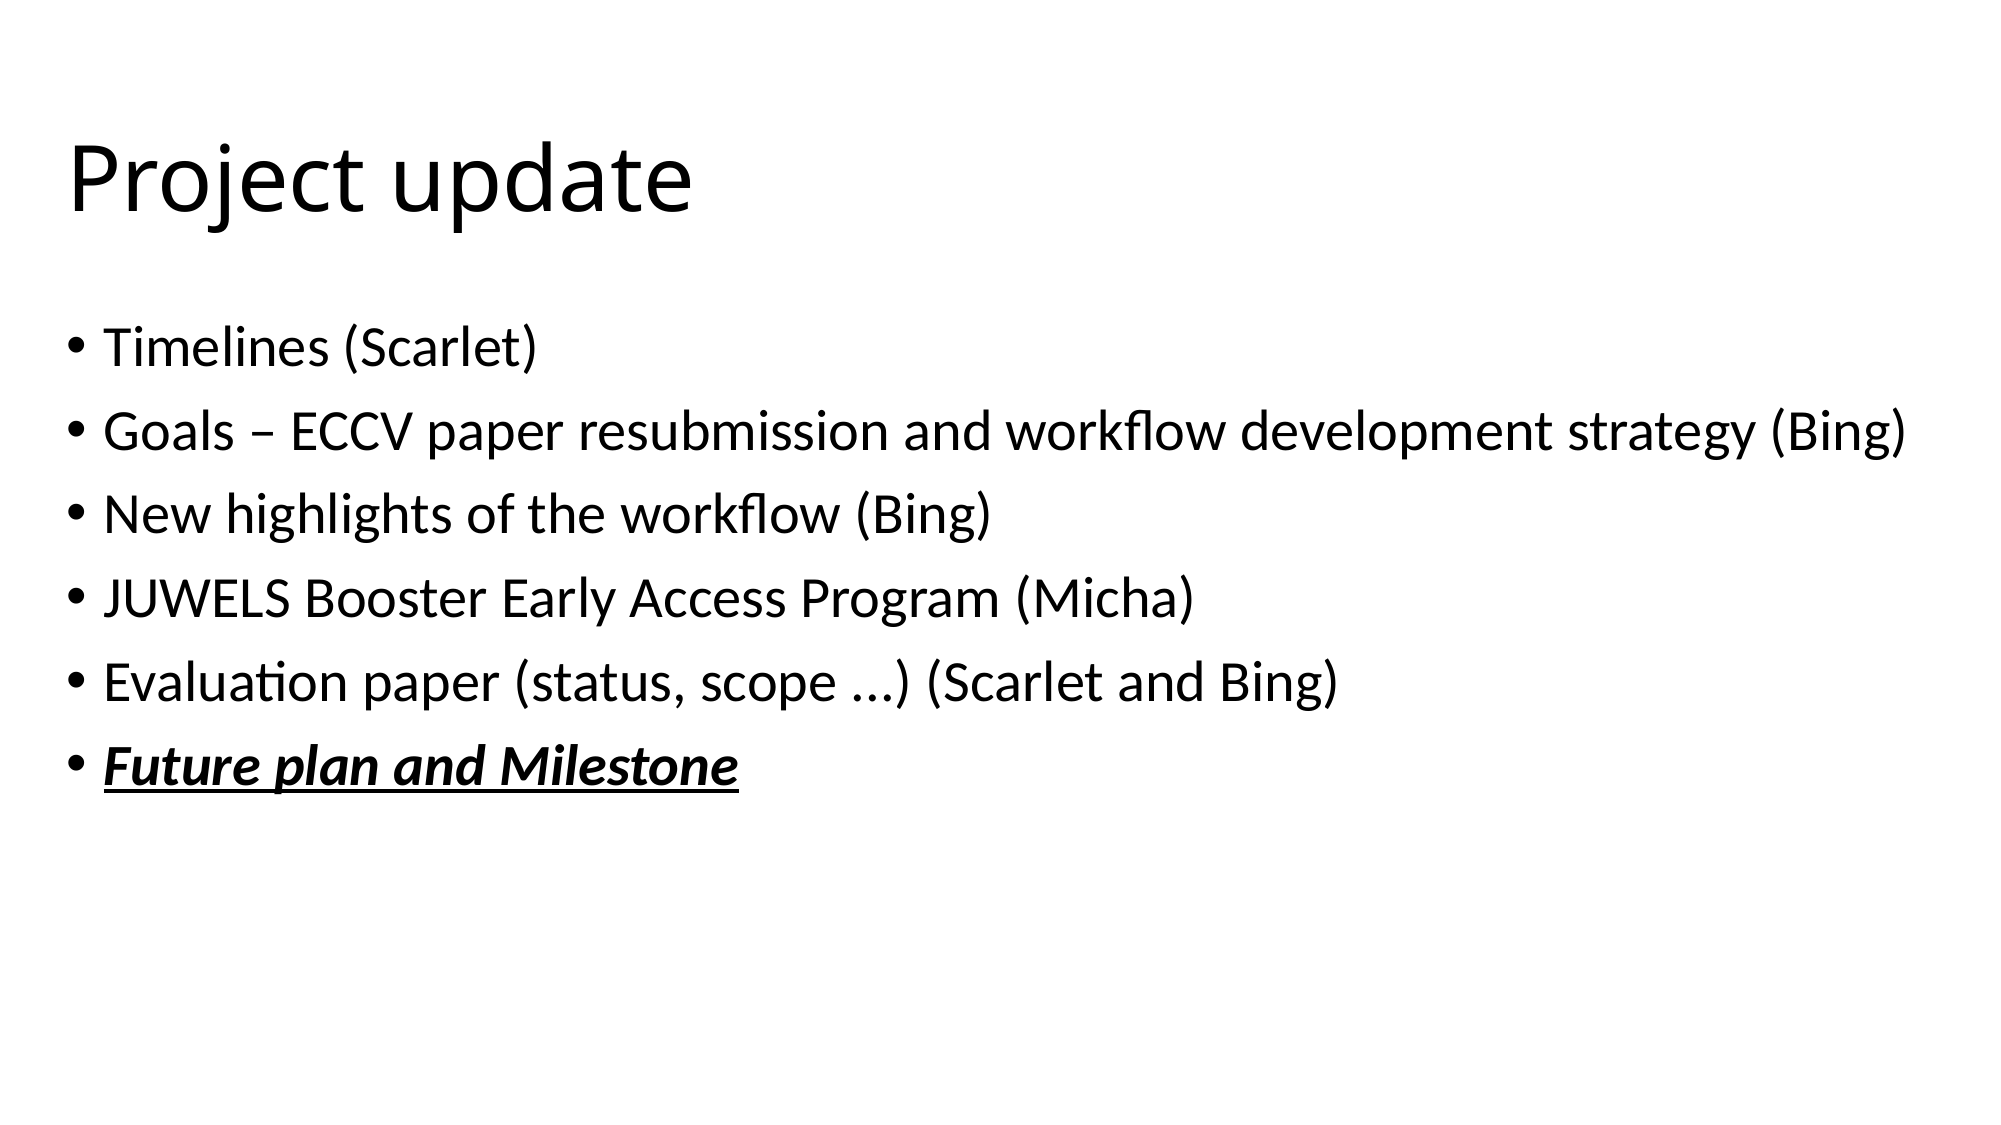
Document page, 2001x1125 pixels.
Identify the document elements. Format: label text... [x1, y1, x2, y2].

text_box Project update [51, 124, 1777, 342]
text_box Timelines (Scarlet) Goals – ECCV paper resubmission and workflow development strategy (Bing) New highlights of the workflow (Bing) JUWELS Booster Early Access Program (Micha) Evaluation paper (status, scope ...) (Scarlet and Bing) Future plan and Milestone [51, 308, 2000, 1023]
